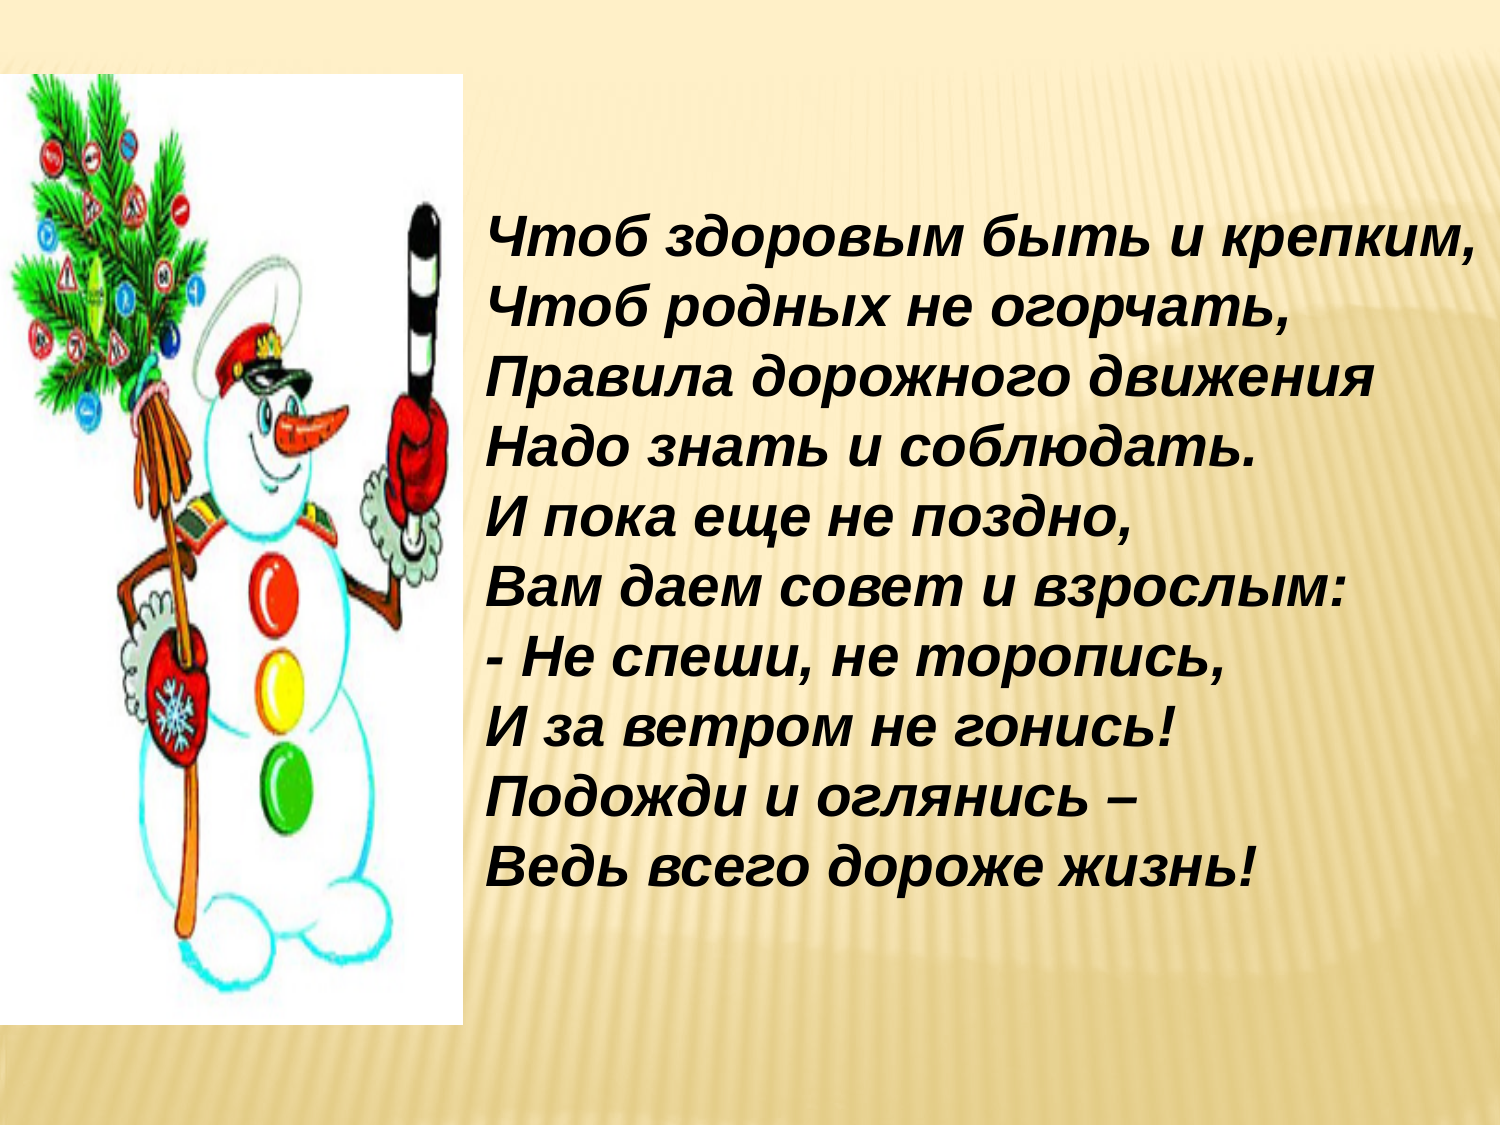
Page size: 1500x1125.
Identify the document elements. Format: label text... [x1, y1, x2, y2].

picture [0, 74, 463, 1026]
text_box Чтоб здоровым быть и крепким, Чтоб родных не огорчать, Правила дорожного движения Надо знать и соблюдать. И пока еще не поздно, Вам даем совет и взрослым: - Не спеши, не торопись, И за ветром не гонись! Подожди и оглянись – Ведь всего дороже жизнь! [472, 191, 1494, 906]
